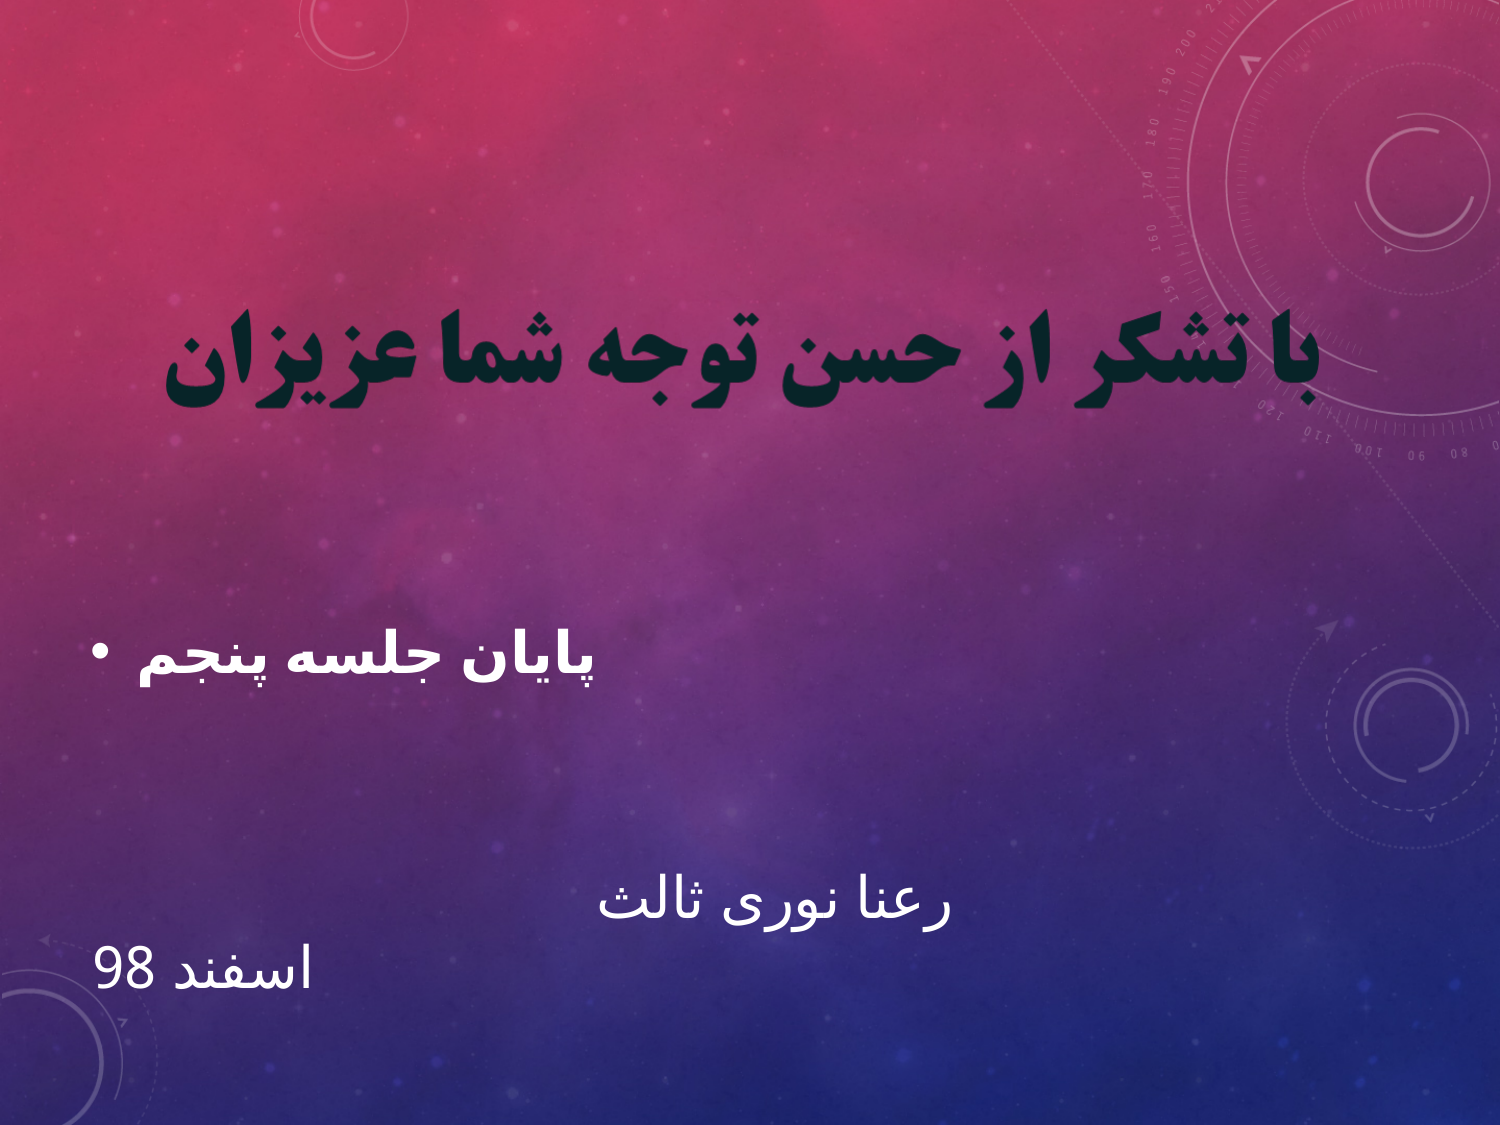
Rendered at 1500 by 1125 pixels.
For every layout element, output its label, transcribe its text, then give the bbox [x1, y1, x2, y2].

picture [0, 0, 1500, 1125]
list پایان جلسه پنجم [75, 351, 1350, 950]
title رعنا نوری ثالث اسفند 98 [77, 810, 1353, 1050]
